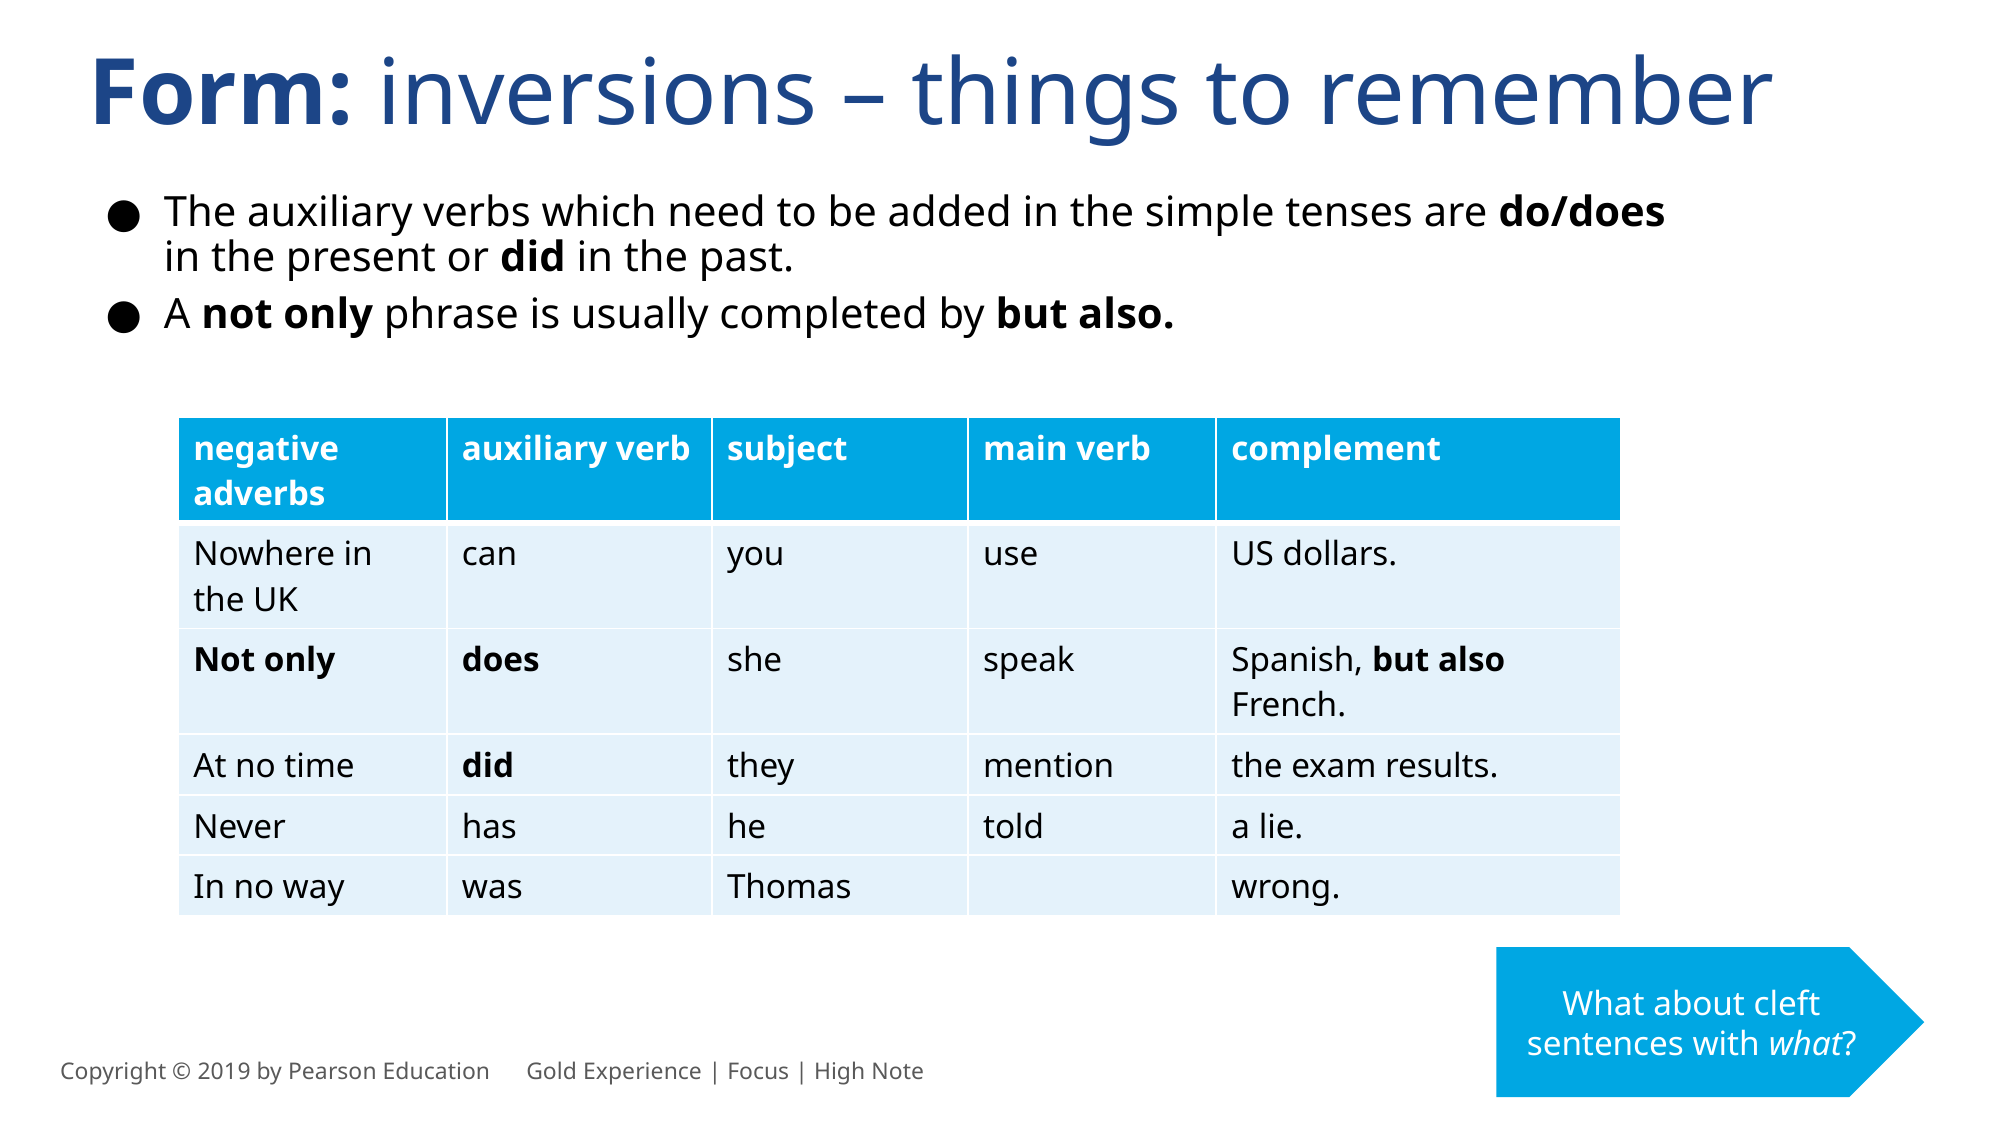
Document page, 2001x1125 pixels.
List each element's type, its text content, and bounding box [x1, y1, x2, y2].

table_header complement [1217, 418, 1620, 520]
table_cell was [448, 856, 711, 915]
table_cell she [713, 629, 967, 733]
text_box Form: inversions – things to remember [73, 37, 1925, 171]
table_cell mention [969, 735, 1215, 794]
table_cell use [969, 526, 1215, 628]
text_box The auxiliary verbs which need to be added in the simple tenses are do/does in the present or did in the past. [73, 183, 1726, 284]
table_cell Nowhere in the UK [179, 526, 446, 628]
table_cell told [969, 796, 1215, 854]
table_cell Never [179, 796, 446, 854]
table_header negative adverbs [179, 418, 446, 520]
footer Copyright © 2019 by Pearson Education Gold Experience | Focus | High Note [45, 1040, 1084, 1101]
text_box A not only phrase is usually completed by but also. [73, 284, 1726, 418]
table_cell has [448, 796, 711, 854]
table_cell At no time [179, 735, 446, 794]
text_box What about cleft sentences with what? [1496, 947, 1925, 1098]
table_cell he [713, 796, 967, 854]
table_cell a lie. [1217, 796, 1620, 854]
table_cell can [448, 526, 711, 628]
table_cell Spanish, but also French. [1217, 629, 1620, 733]
table_header auxiliary verb [448, 418, 711, 520]
table_cell Not only [179, 629, 446, 733]
table_header subject [713, 418, 967, 520]
table_cell you [713, 526, 967, 628]
table_cell In no way [179, 856, 446, 915]
table_cell speak [969, 629, 1215, 733]
table_cell [969, 856, 1215, 915]
table_cell did [448, 735, 711, 794]
table_cell Thomas [713, 856, 967, 915]
table_cell the exam results. [1217, 735, 1620, 794]
table_cell wrong. [1217, 856, 1620, 915]
table_cell does [448, 629, 711, 733]
table_header main verb [969, 418, 1215, 520]
table_cell US dollars. [1217, 526, 1620, 628]
table_cell they [713, 735, 967, 794]
